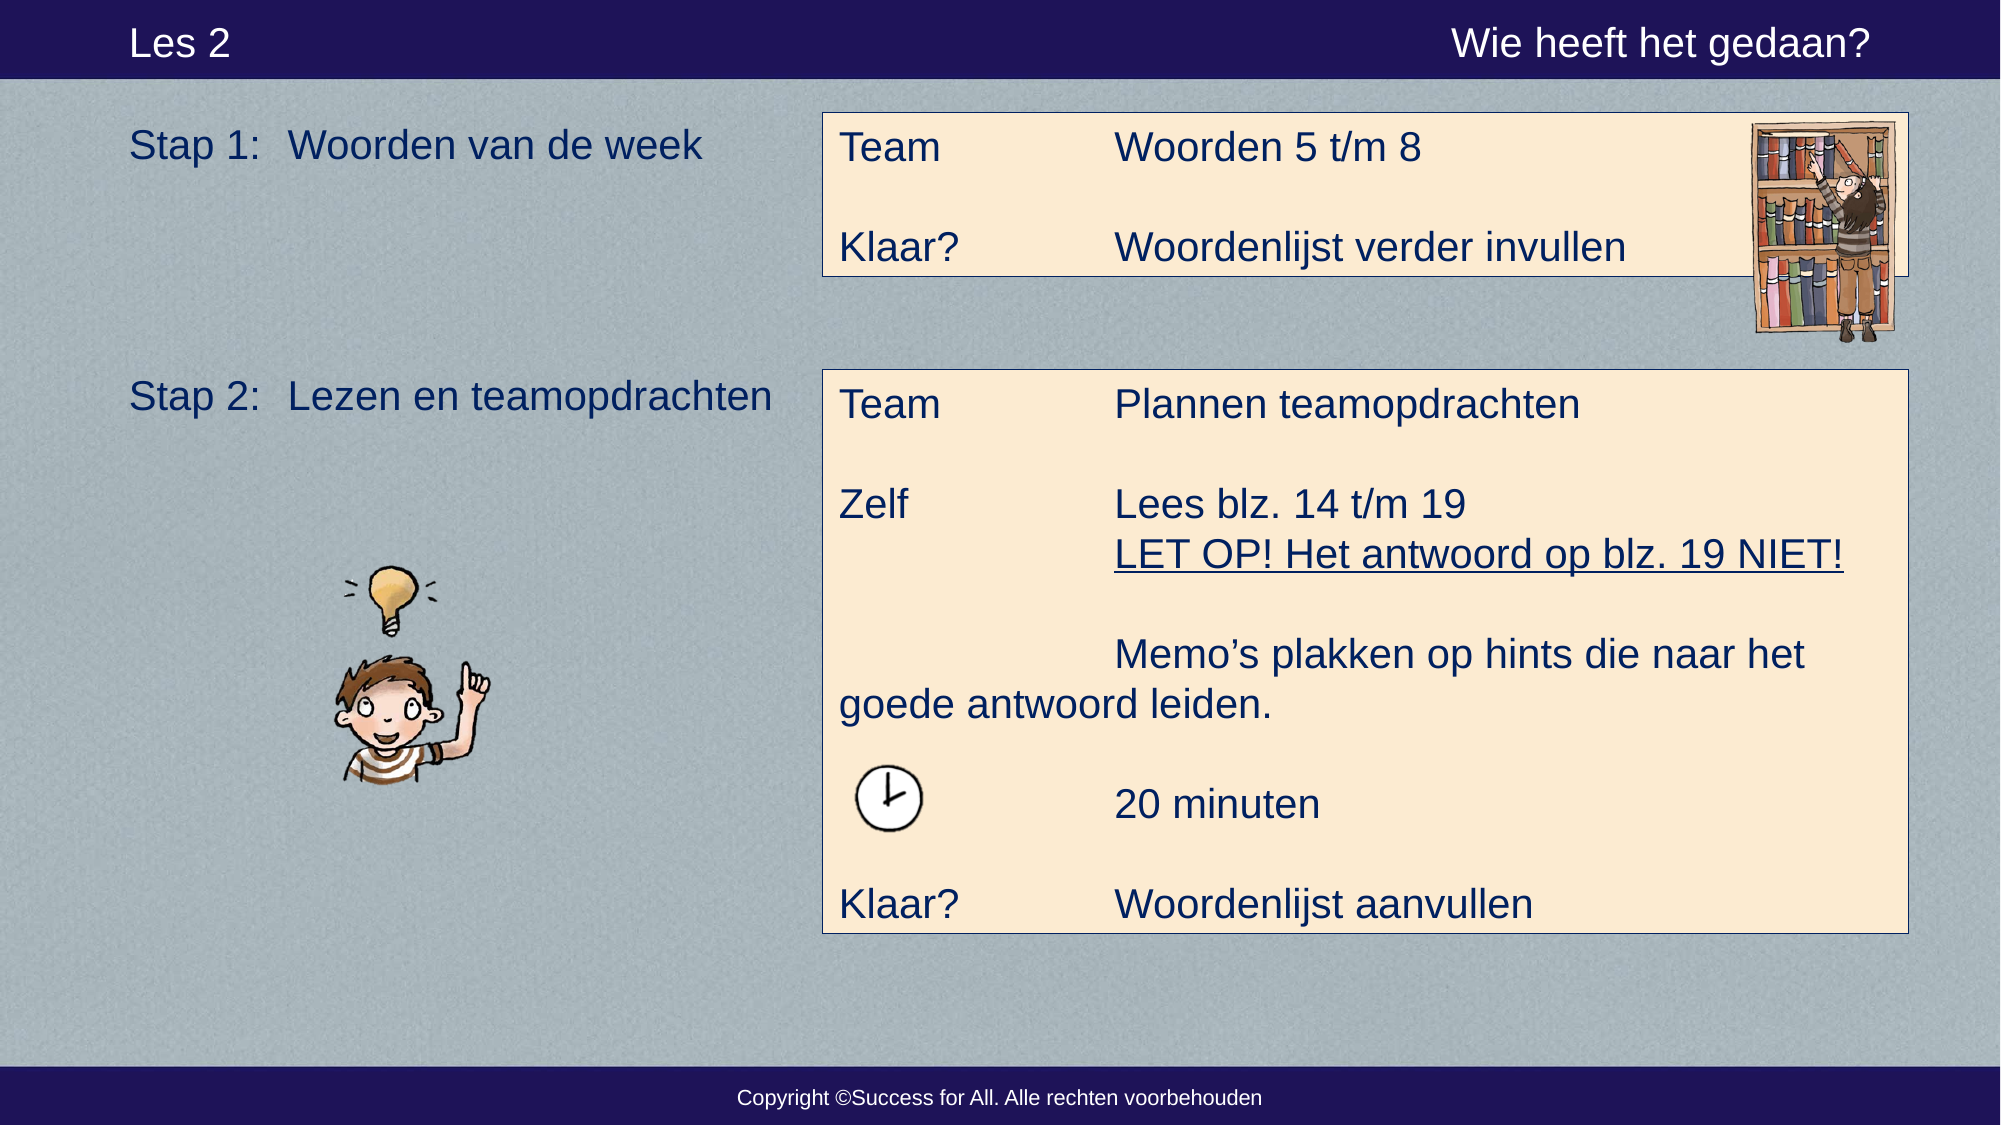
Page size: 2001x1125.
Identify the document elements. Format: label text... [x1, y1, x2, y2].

text_box Les 2 [114, 8, 354, 73]
text_box Wie heeft het gedaan? [999, 8, 1886, 73]
picture [0, 0, 2001, 1125]
text_box Copyright ©Success for All. Alle rechten voorbehouden [0, 1076, 2000, 1125]
text_box Team Plannen teamopdrachten Zelf Lees blz. 14 t/m 19 LET OP! Het antwoord op blz. 19 NIET! Memo’s plakken op hints die naar het goede antwoord leiden. 20 minuten Klaar? Woordenlijst aanvullen [822, 369, 1909, 934]
text_box Team Woorden 5 t/m 8 Klaar? Woordenlijst verder invullen [822, 112, 1736, 277]
text_box Stap 1: Woorden van de week Stap 2: Lezen en teamopdrachten [114, 110, 907, 626]
